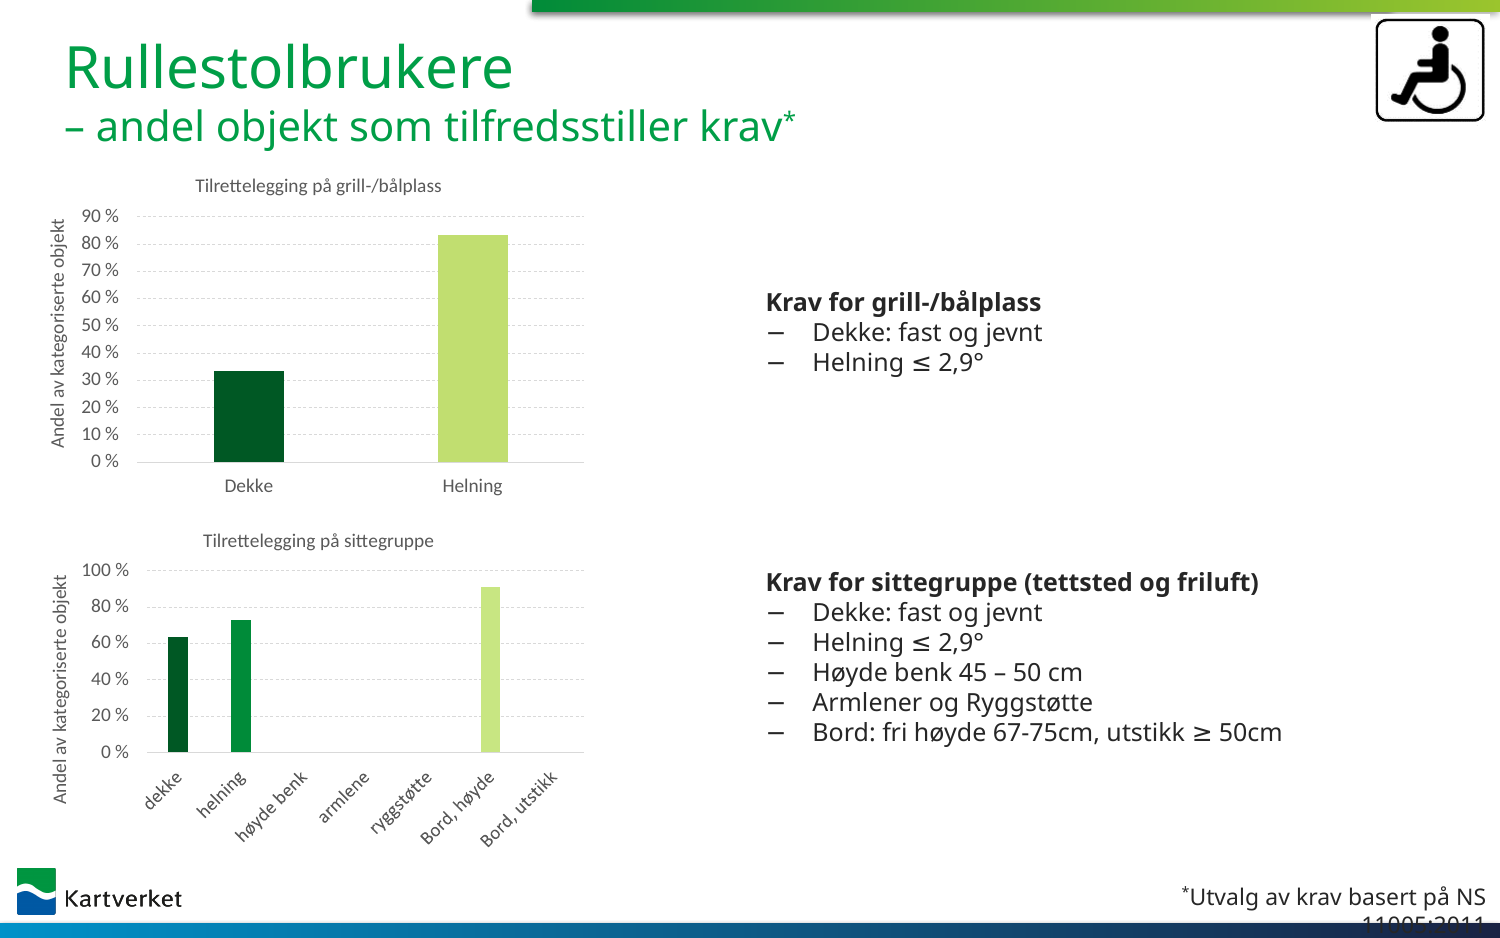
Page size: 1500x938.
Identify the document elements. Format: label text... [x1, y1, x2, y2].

text_box Rullestolbrukere – andel objekt som tilfredsstiller krav* [49, 14, 1431, 158]
picture [41, 166, 596, 505]
picture [1371, 13, 1491, 127]
picture [41, 520, 596, 859]
text_box *Utvalg av krav basert på NS 11005:2011 [1068, 873, 1500, 938]
text_box Krav for sittegruppe (tettsted og friluft) Dekke: fast og jevnt Helning ≤ 2,9° Høyde benk 45 – 50 cm Armlener og Ryggstøtte Bord: fri høyde 67-75cm, utstikk ≥ 50cm [750, 559, 1500, 754]
text_box Krav for grill-/bålplass Dekke: fast og jevnt Helning ≤ 2,9° [750, 279, 1452, 384]
